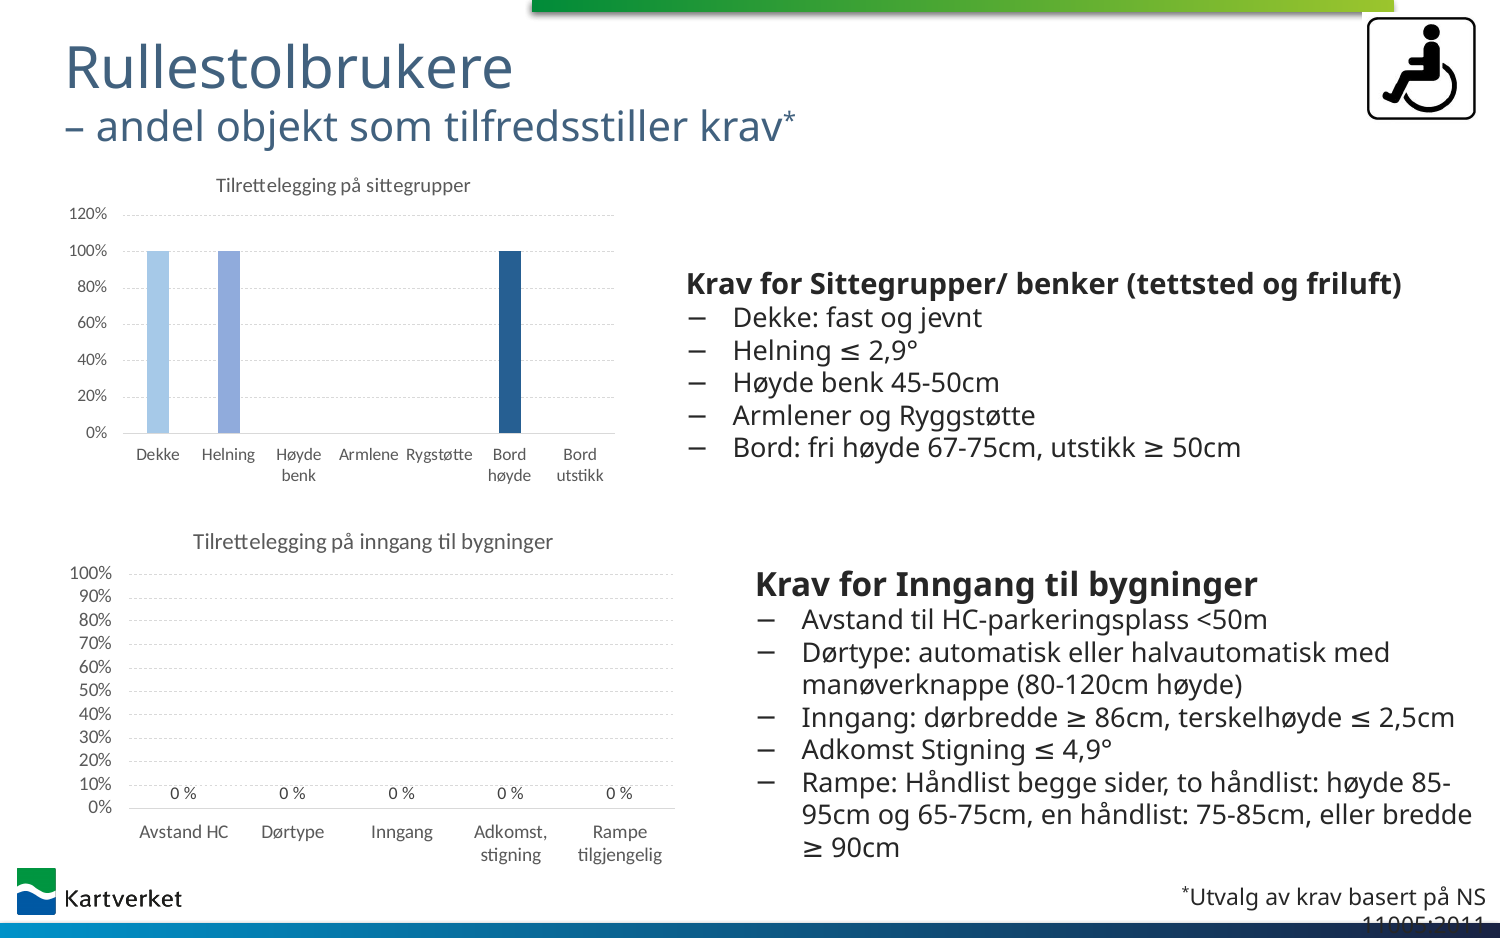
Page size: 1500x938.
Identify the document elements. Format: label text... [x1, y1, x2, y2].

picture [62, 166, 625, 492]
picture [62, 520, 685, 874]
text_box Rullestolbrukere – andel objekt som tilfredsstiller krav* [49, 25, 1431, 158]
text_box Krav for Inngang til bygninger Avstand til HC-parkeringsplass <50m Dørtype: automatisk eller halvautomatisk med manøverknappe (80-120cm høyde) Inngang: dørbredde ≥ 86cm, terskelhøyde ≤ 2,5cm Adkomst Stigning ≤ 4,9° Rampe: Håndlist begge sider, to håndlist: høyde 85-95cm og 65-75cm, en håndlist: 75-85cm, eller bredde ≥ 90cm [740, 555, 1491, 870]
text_box *Utvalg av krav basert på NS 11005:2011 [1068, 873, 1500, 938]
text_box Krav for Sittegrupper/ benker (tettsted og friluft) Dekke: fast og jevnt Helning ≤ 2,9° Høyde benk 45-50cm Armlener og Ryggstøtte Bord: fri høyde 67-75cm, utstikk ≥ 50cm [670, 258, 1418, 471]
picture [1362, 12, 1481, 126]
